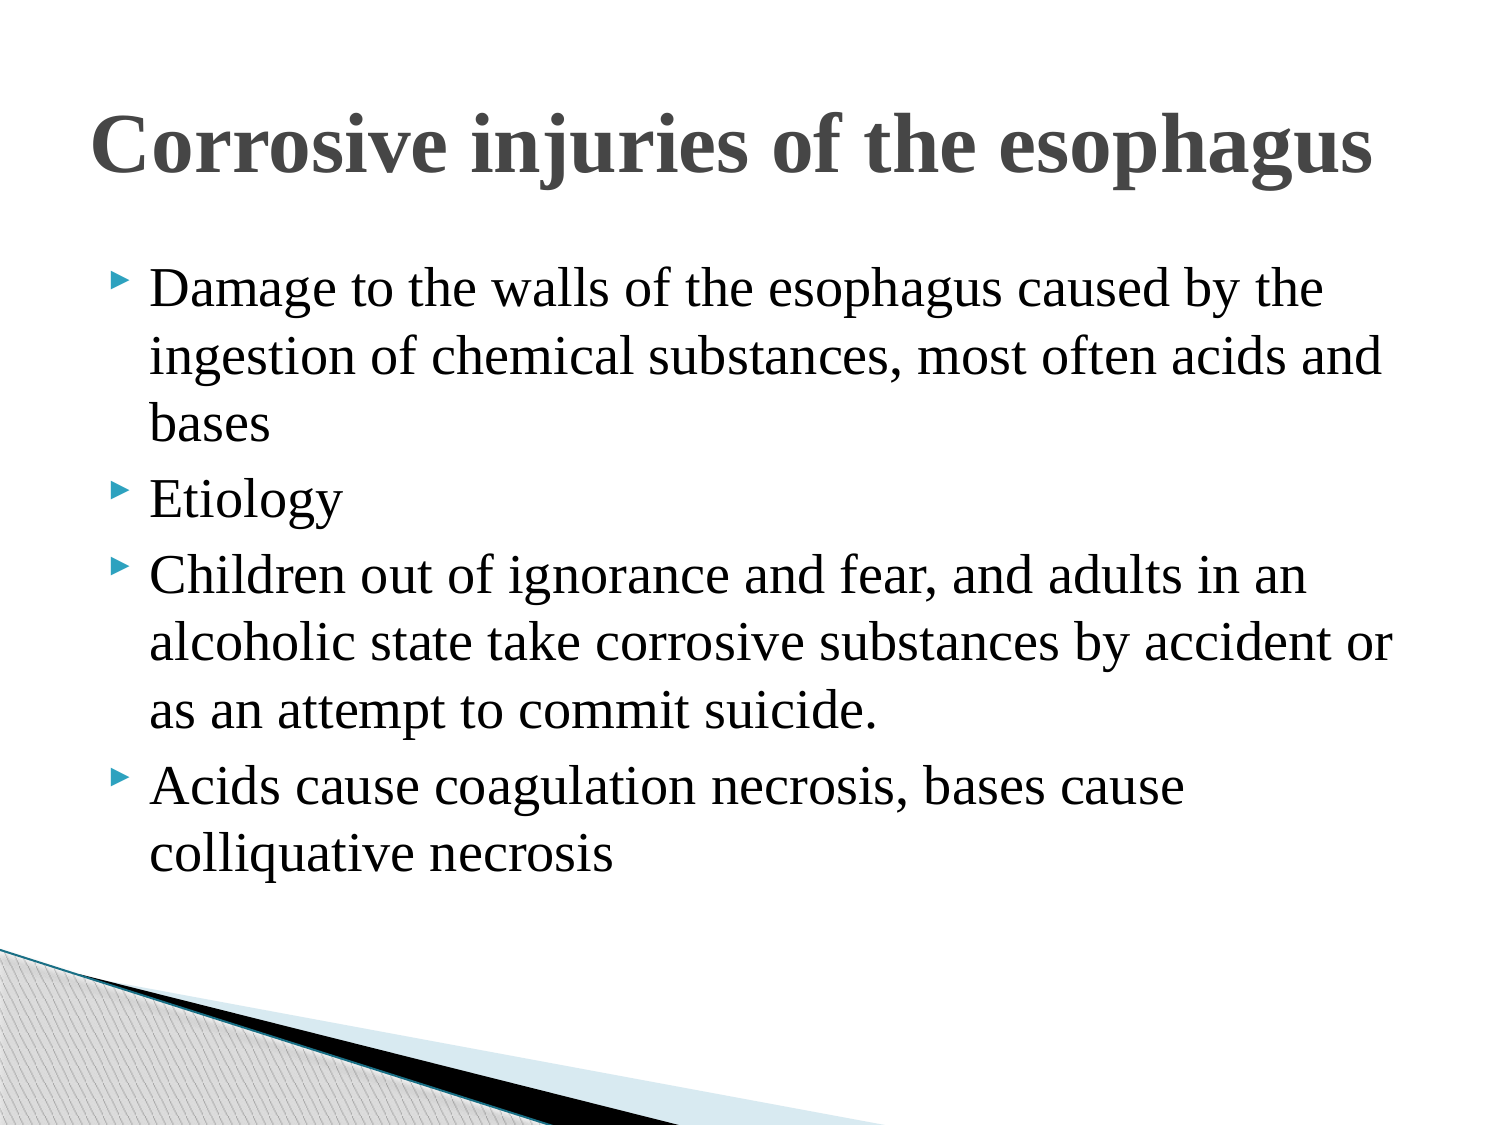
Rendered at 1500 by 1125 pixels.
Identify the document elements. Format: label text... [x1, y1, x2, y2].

list Damage to the walls of the esophagus caused by the ingestion of chemical substances, most often acids and bases Etiology Children out of ignorance and fear, and adults in an alcoholic state take corrosive substances by accident or as an attempt to commit suicide. Acids cause coagulation necrosis, bases cause colliquative necrosis [75, 243, 1425, 986]
title Corrosive injuries of the esophagus [75, 45, 1425, 233]
